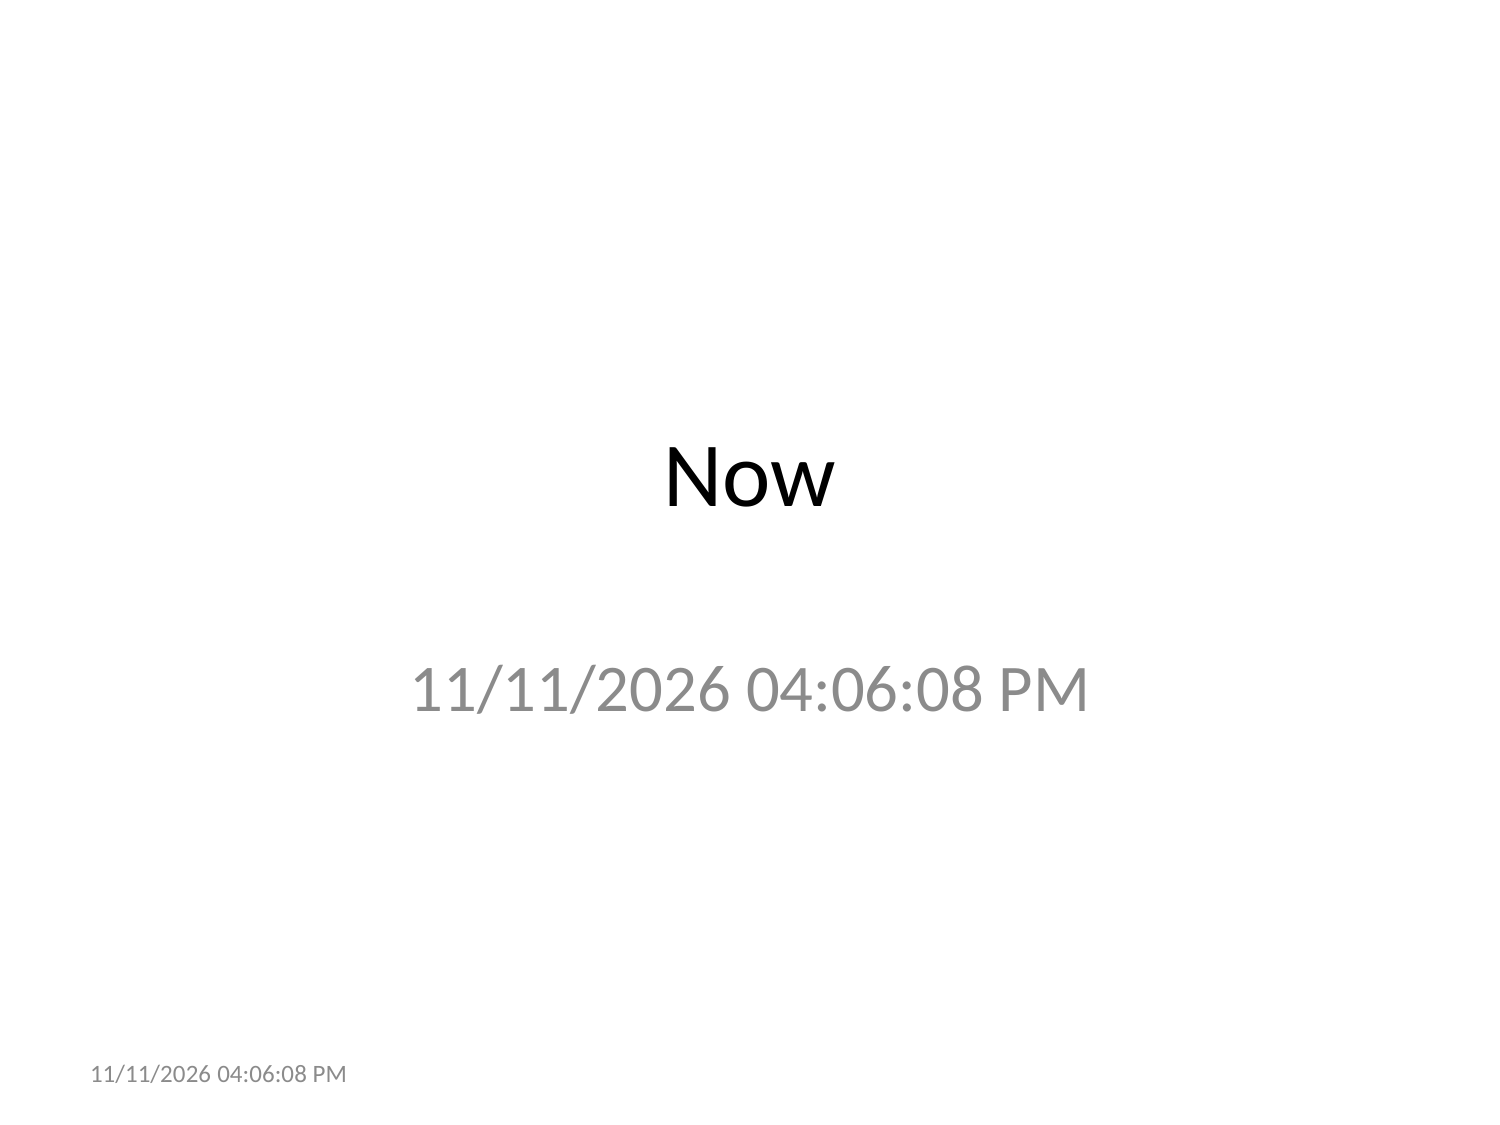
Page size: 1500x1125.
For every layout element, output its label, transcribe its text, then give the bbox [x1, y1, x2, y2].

title Now [112, 349, 1388, 591]
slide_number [75, 1042, 425, 1103]
subtitle 2011-12-19 10:20:04 AM [225, 637, 1275, 925]
